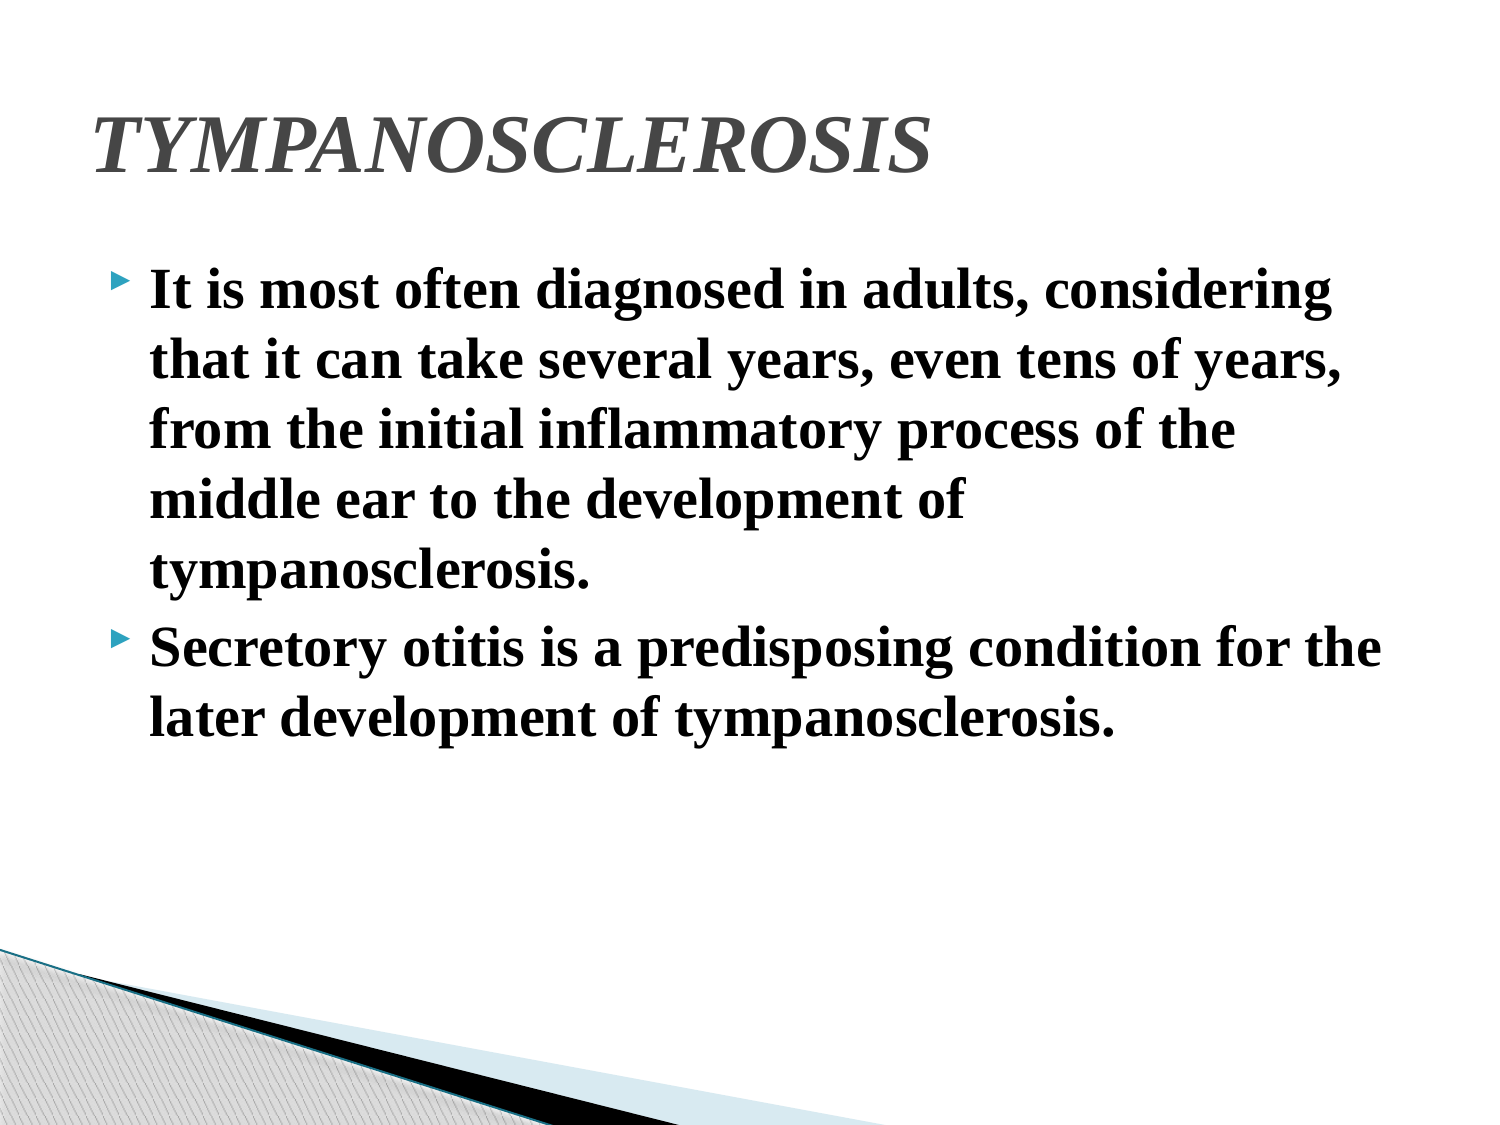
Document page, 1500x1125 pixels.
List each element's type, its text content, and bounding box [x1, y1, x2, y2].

title TYMPANOSCLEROSIS [75, 45, 1425, 233]
list It is most often diagnosed in adults, considering that it can take several years, even tens of years, from the initial inflammatory process of the middle ear to the development of tympanosclerosis. Secretory otitis is a predisposing condition for the later development of tympanosclerosis. [75, 243, 1425, 986]
